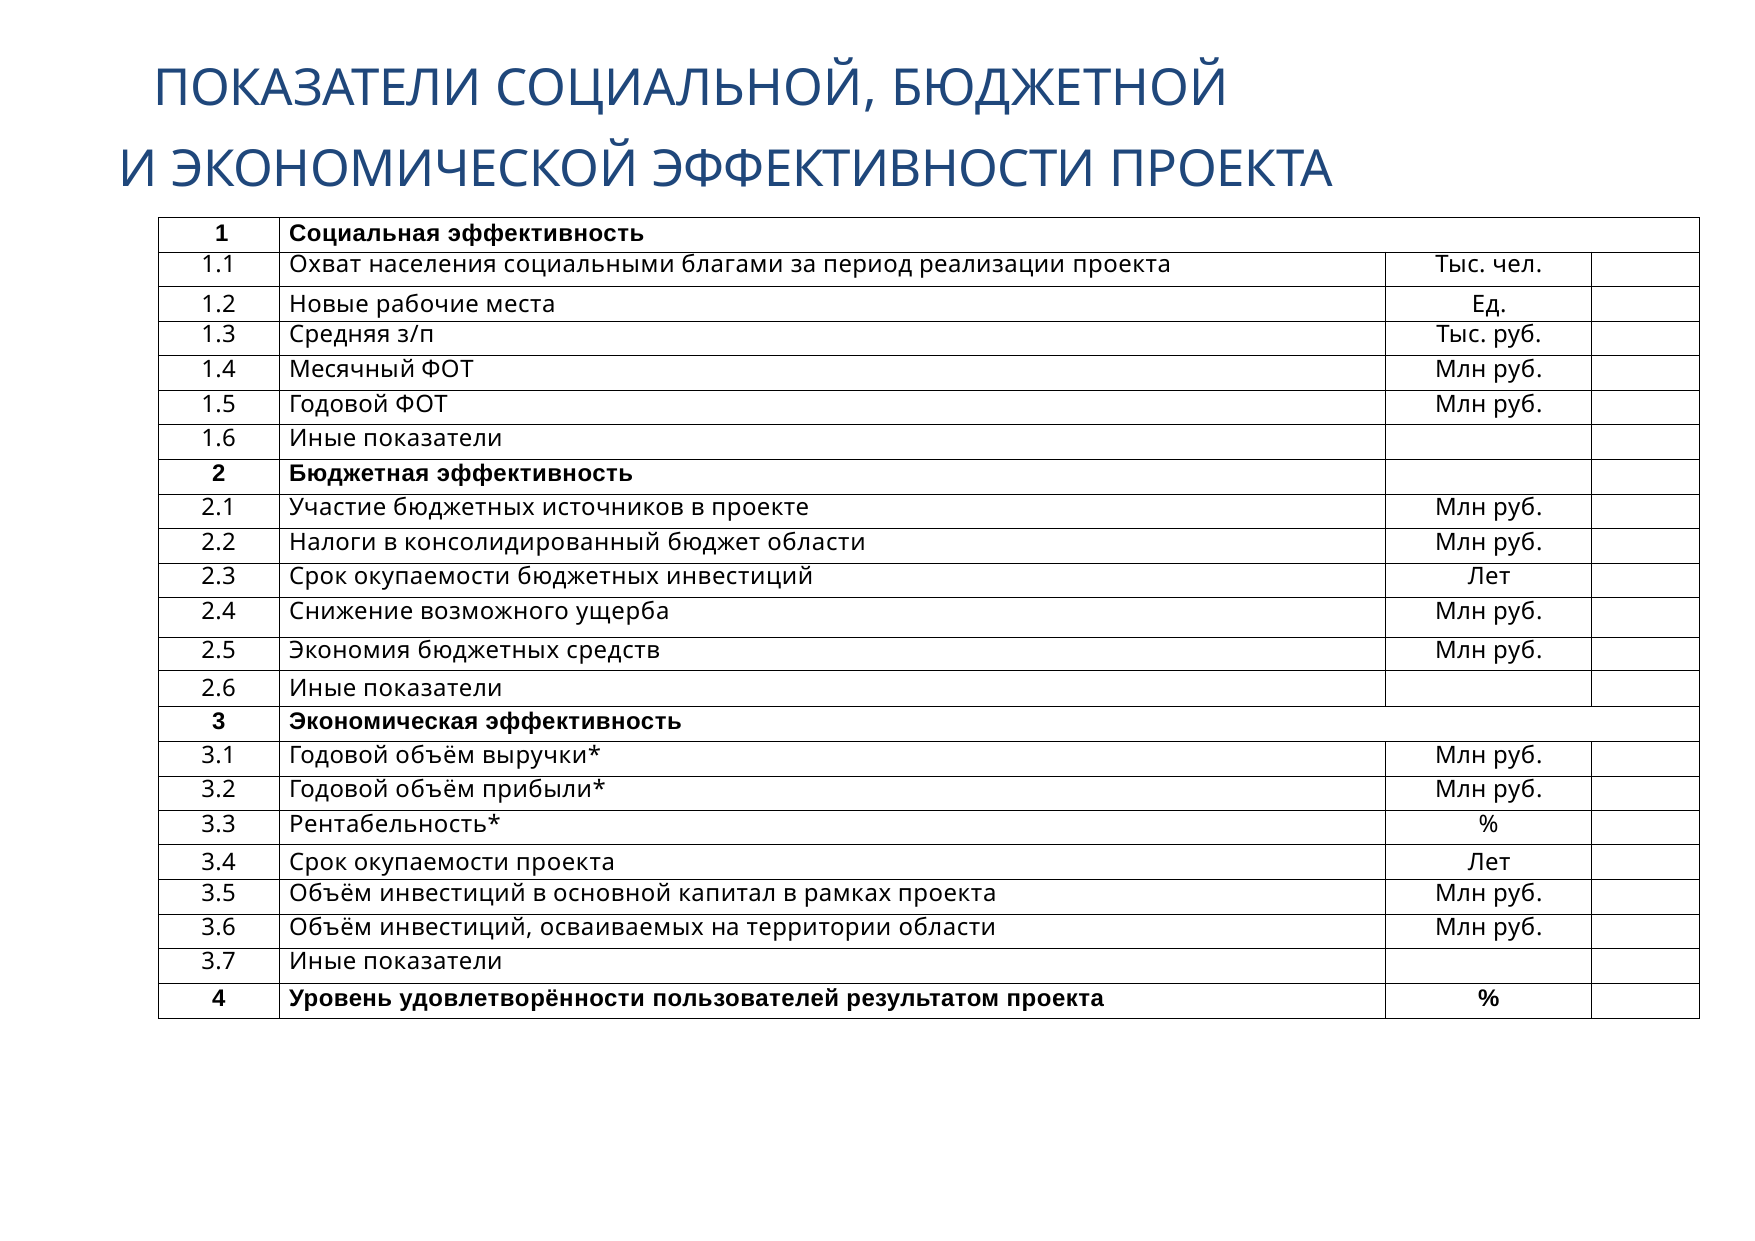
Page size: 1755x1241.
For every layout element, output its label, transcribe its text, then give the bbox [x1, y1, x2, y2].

table_cell [1592, 598, 1699, 637]
table_cell % [1386, 811, 1591, 844]
table_cell Тыс. чел. [1386, 253, 1591, 286]
table_cell Годовой ФОТ [280, 391, 1385, 424]
table_cell Снижение возможного ущерба [280, 598, 1385, 637]
table_cell 2.4 [159, 598, 279, 637]
table_cell 3.2 [159, 777, 279, 810]
table_cell 1.5 [159, 391, 279, 424]
table_cell 1.3 [159, 322, 279, 355]
table_cell Срок окупаемости проекта [280, 845, 1385, 879]
table_cell [1592, 529, 1699, 563]
table_header Социальная эффективность [280, 218, 1699, 252]
table_cell [1592, 949, 1699, 983]
table_cell Годовой объём прибыли* [280, 777, 1385, 810]
table_cell 2.5 [159, 638, 279, 670]
table_cell [1592, 322, 1699, 355]
table_cell [1592, 425, 1699, 459]
table_cell [1592, 742, 1699, 776]
table_cell [1386, 460, 1591, 494]
table_cell 3.5 [159, 880, 279, 914]
table_cell [1592, 845, 1699, 879]
title ПОКАЗАТЕЛИ СОЦИАЛЬНОЙ, БЮДЖЕТНОЙ [151, 197, 1267, 262]
table_cell [1592, 287, 1699, 321]
table_cell 2 [159, 460, 279, 494]
table_cell Иные показатели [280, 425, 1385, 459]
table_cell [1592, 671, 1699, 706]
table_cell 3.7 [159, 949, 279, 983]
table_cell 2.6 [159, 671, 279, 706]
table_cell Млн руб. [1386, 777, 1591, 810]
table_cell Новые рабочие места [280, 287, 1385, 321]
table_cell 3.3 [159, 811, 279, 844]
table_cell [1592, 638, 1699, 670]
table_cell Лет [1386, 845, 1591, 879]
table_cell % [1386, 984, 1591, 1018]
table_cell [1592, 253, 1699, 286]
table_cell 3.1 [159, 742, 279, 776]
table_cell [1592, 564, 1699, 597]
table_cell Ед. [1386, 287, 1591, 321]
table_cell [1592, 777, 1699, 810]
table_cell [1592, 811, 1699, 844]
table_cell Срок окупаемости бюджетных инвестиций [280, 564, 1385, 597]
table_cell Млн руб. [1386, 598, 1591, 637]
table_cell 3 [159, 707, 279, 741]
table_cell Экономическая эффективность [280, 707, 1699, 741]
table_cell 1.1 [159, 253, 279, 286]
table_cell 2.3 [159, 564, 279, 597]
table_cell 4 [159, 984, 279, 1018]
table_cell [1592, 915, 1699, 948]
table_cell [1592, 984, 1699, 1018]
table_cell 1.4 [159, 356, 279, 390]
table_cell Тыс. руб. [1386, 322, 1591, 355]
table_cell 3.6 [159, 915, 279, 948]
table_cell Уровень удовлетворённости пользователей результатом проекта [280, 984, 1385, 1018]
table_cell Средняя з/п [280, 322, 1385, 355]
table_cell Иные показатели [280, 949, 1385, 983]
table_cell [1592, 880, 1699, 914]
table_cell [1386, 949, 1591, 983]
table_cell Млн руб. [1386, 495, 1591, 528]
table_cell [1386, 671, 1591, 706]
table_cell Участие бюджетных источников в проекте [280, 495, 1385, 528]
table_header 1 [159, 218, 279, 252]
table_cell Охват населения социальными благами за период реализации проекта [280, 253, 1385, 286]
table_cell Рентабельность* [280, 811, 1385, 844]
table_cell Экономия бюджетных средств [280, 638, 1385, 670]
table_cell 1.2 [159, 287, 279, 321]
table_cell Млн руб. [1386, 915, 1591, 948]
title ПОКАЗАТЕЛИ СОЦИАЛЬНОЙ, БЮДЖЕТНОЙ [151, 51, 1267, 132]
table_cell Млн руб. [1386, 529, 1591, 563]
table_cell Млн руб. [1386, 356, 1591, 390]
table_cell [1386, 425, 1591, 459]
text_box И ЭКОНОМИЧЕСКОЙ ЭФФЕКТИВНОСТИ ПРОЕКТА [116, 132, 1385, 197]
table_cell [1592, 356, 1699, 390]
table_cell 1.6 [159, 425, 279, 459]
table_cell Налоги в консолидированный бюджет области [280, 529, 1385, 563]
table_cell Млн руб. [1386, 638, 1591, 670]
table_cell [1592, 391, 1699, 424]
table_cell Объём инвестиций, осваиваемых на территории области [280, 915, 1385, 948]
table_cell Годовой объём выручки* [280, 742, 1385, 776]
table_cell Лет [1386, 564, 1591, 597]
table_cell 2.1 [159, 495, 279, 528]
table_cell Млн руб. [1386, 880, 1591, 914]
table_cell 2.2 [159, 529, 279, 563]
table_cell 3.4 [159, 845, 279, 879]
table_cell [1592, 495, 1699, 528]
table_cell Объём инвестиций в основной капитал в рамках проекта [280, 880, 1385, 914]
table_cell Бюджетная эффективность [280, 460, 1385, 494]
table_cell Млн руб. [1386, 742, 1591, 776]
table_cell Иные показатели [280, 671, 1385, 706]
table_cell [1592, 460, 1699, 494]
table_cell Млн руб. [1386, 391, 1591, 424]
table_cell Месячный ФОТ [280, 356, 1385, 390]
